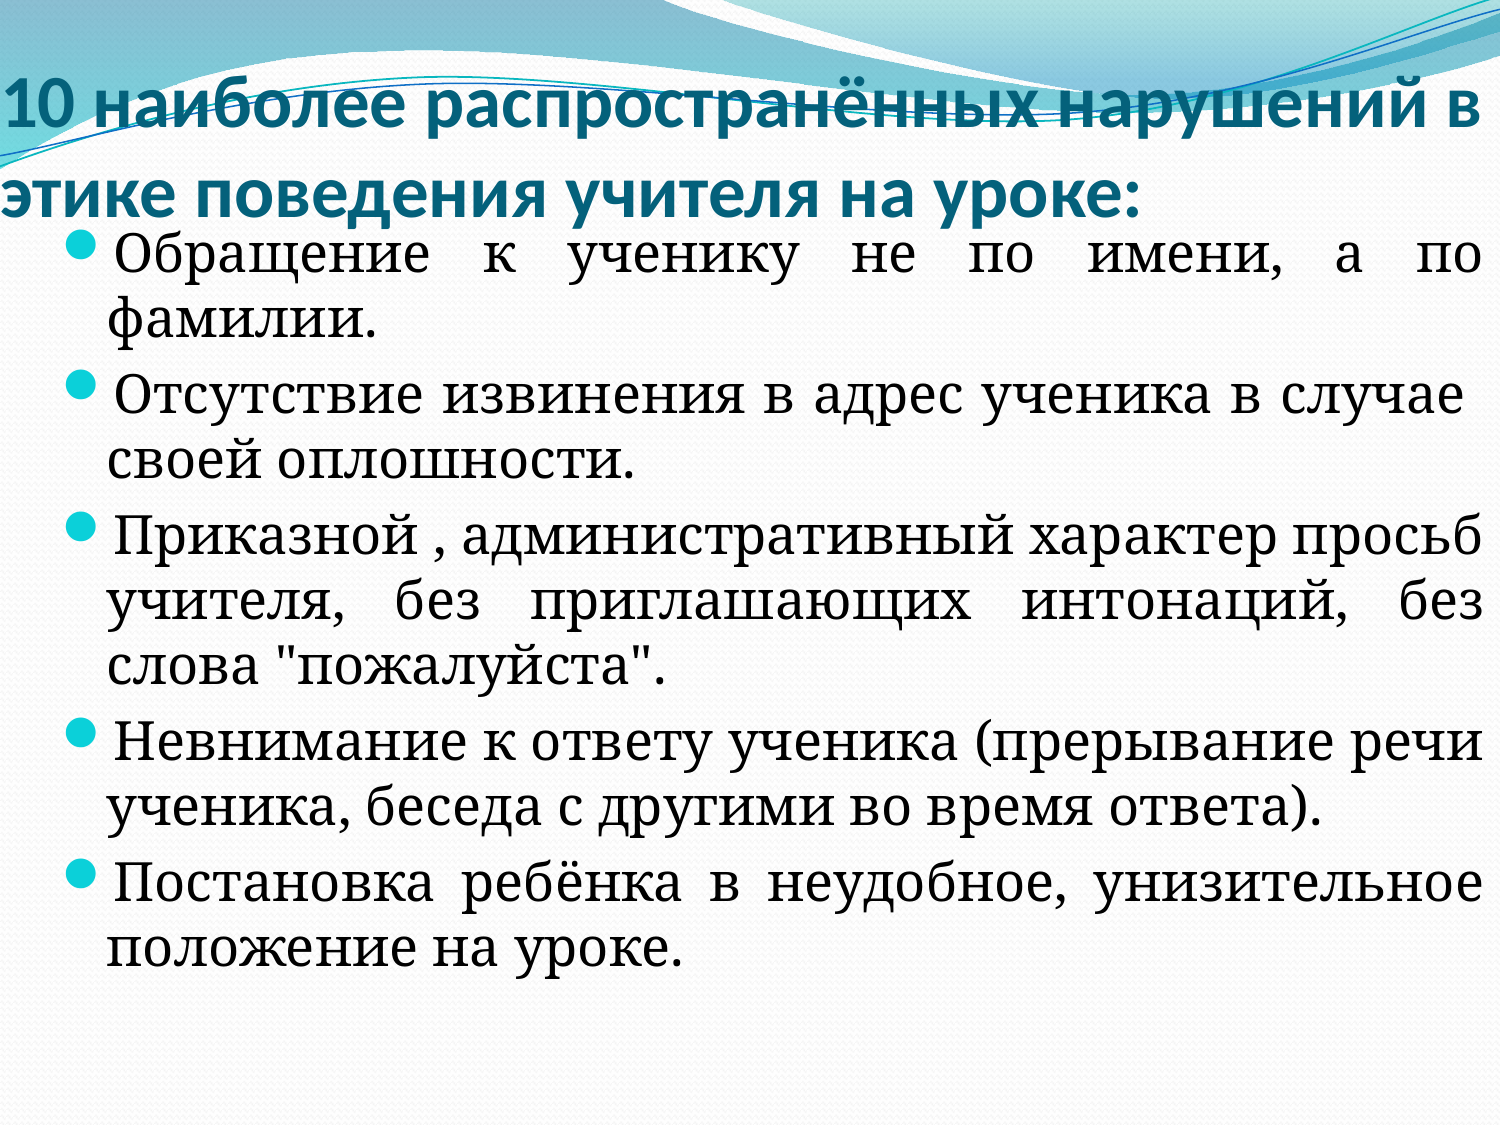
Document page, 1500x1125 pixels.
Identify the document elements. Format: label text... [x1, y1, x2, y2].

list Обращение к ученику не по имени, а по фамилии. Отсутствие извинения в адрес ученика в случае своей оплошности. Приказной , административный характер просьб учителя, без приглашающих интонаций, без слова "пожалуйста". Невнимание к ответу ученика (прерывание речи ученика, беседа с другими во время ответа). Постановка ребёнка в неудобное, унизительное положение на уроке. [46, 210, 1500, 1079]
title 10 наиболее распространённых нарушений в этике поведения учителя на уроке: [0, 0, 1500, 233]
